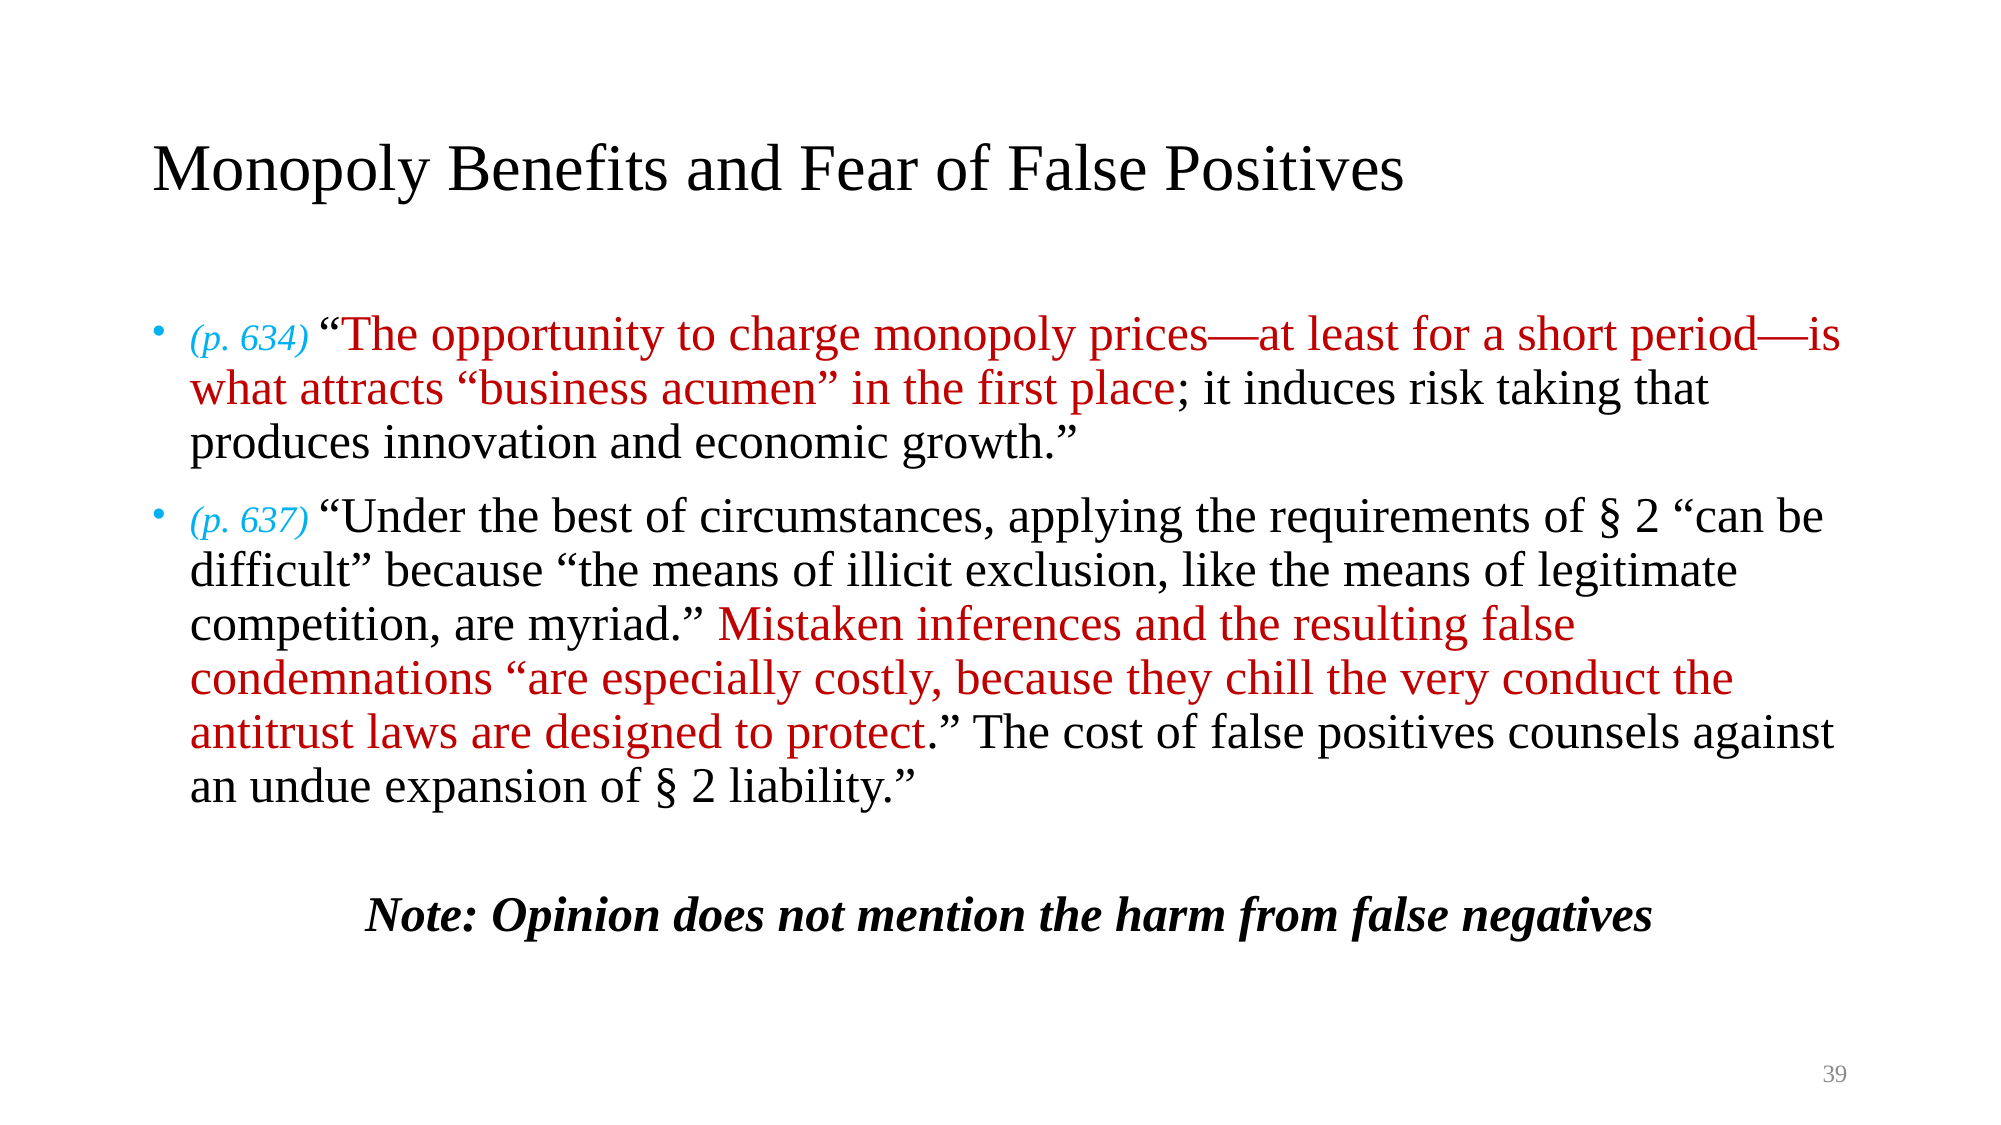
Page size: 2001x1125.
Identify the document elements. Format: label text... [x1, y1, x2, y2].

list (p. 634) “The opportunity to charge monopoly prices—at least for a short period—is what attracts “business acumen” in the first place; it induces risk taking that produces innovation and economic growth.” (p. 637) “Under the best of circumstances, applying the requirements of § 2 “can be difficult” because “the means of illicit exclusion, like the means of legitimate competition, are myriad.” Mistaken inferences and the resulting false condemnations “are especially costly, because they chill the very conduct the antitrust laws are designed to protect.” The cost of false positives counsels against an undue expansion of § 2 liability.” Note: Opinion does not mention the harm from false negatives [137, 299, 1863, 1014]
slide_number 39 [1412, 1042, 1863, 1103]
title Monopoly Benefits and Fear of False Positives [137, 59, 1863, 278]
